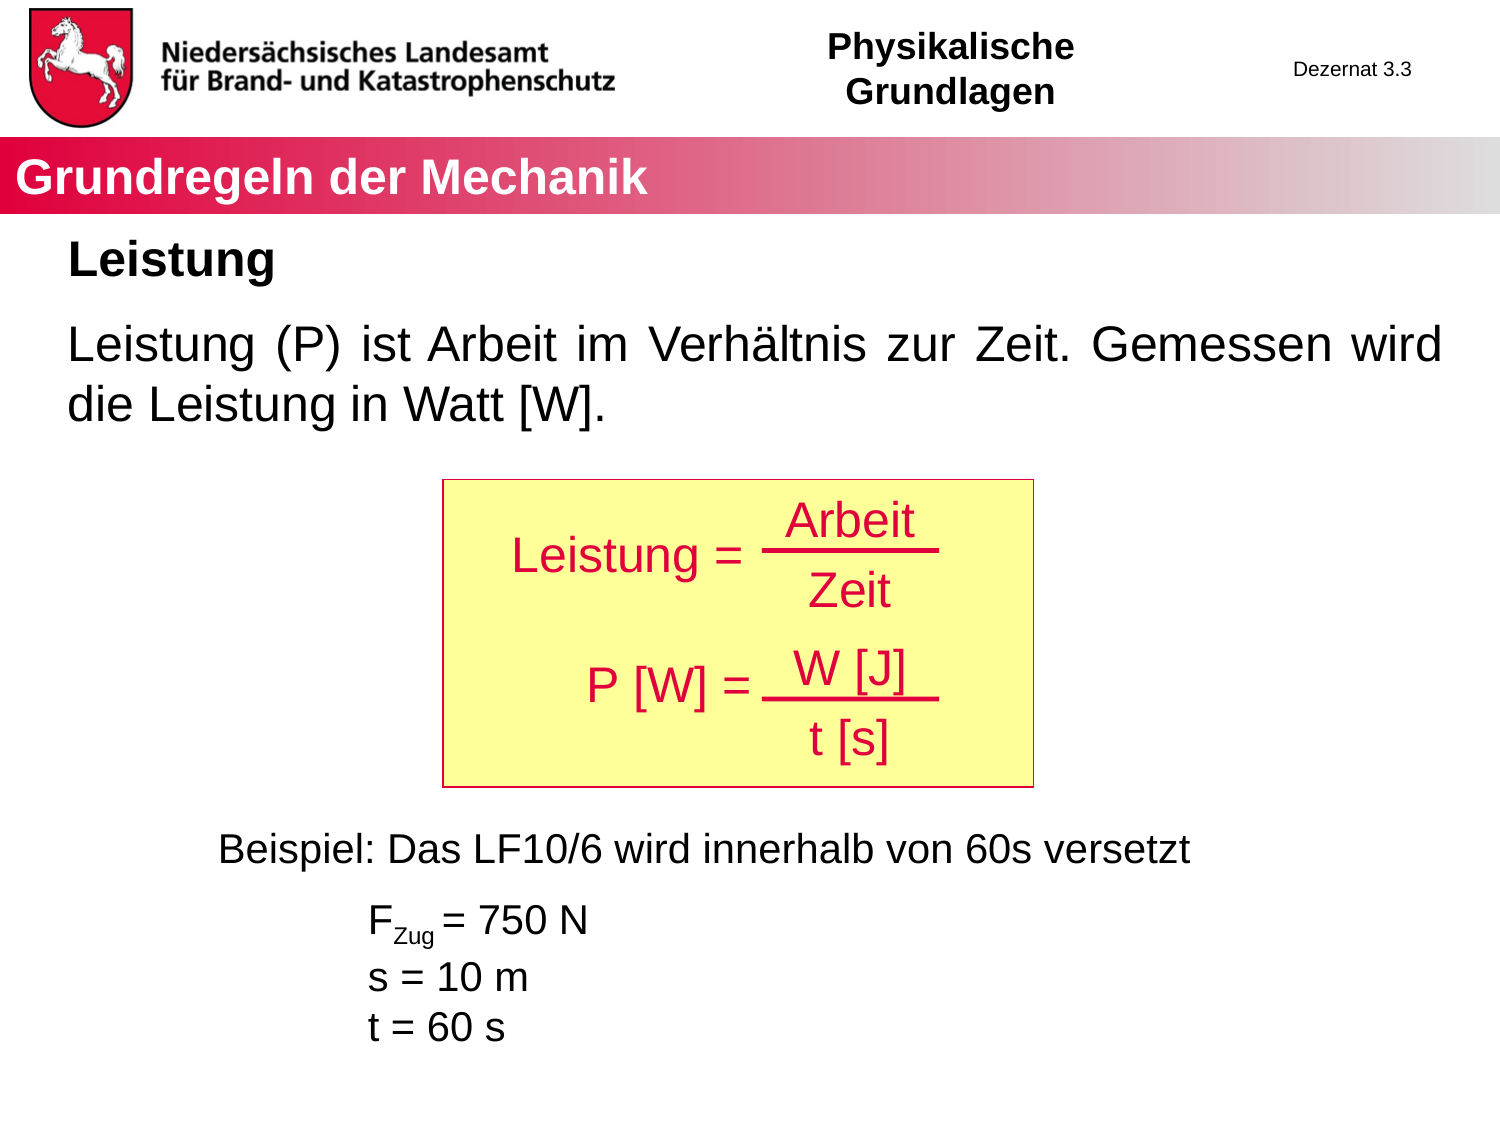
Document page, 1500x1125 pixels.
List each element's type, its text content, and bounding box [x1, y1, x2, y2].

text_box Leistung Leistung (P) ist Arbeit im Verhältnis zur Zeit. Gemessen wird die Leistung in Watt [W]. Beispiel: Das LF10/6 wird innerhalb von 60s versetzt FZug = 750 N s = 10 m t = 60 s [53, 219, 1459, 1125]
title Grundregeln der Mechanik [0, 137, 1098, 208]
picture [29, 8, 615, 129]
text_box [360, 479, 1152, 787]
